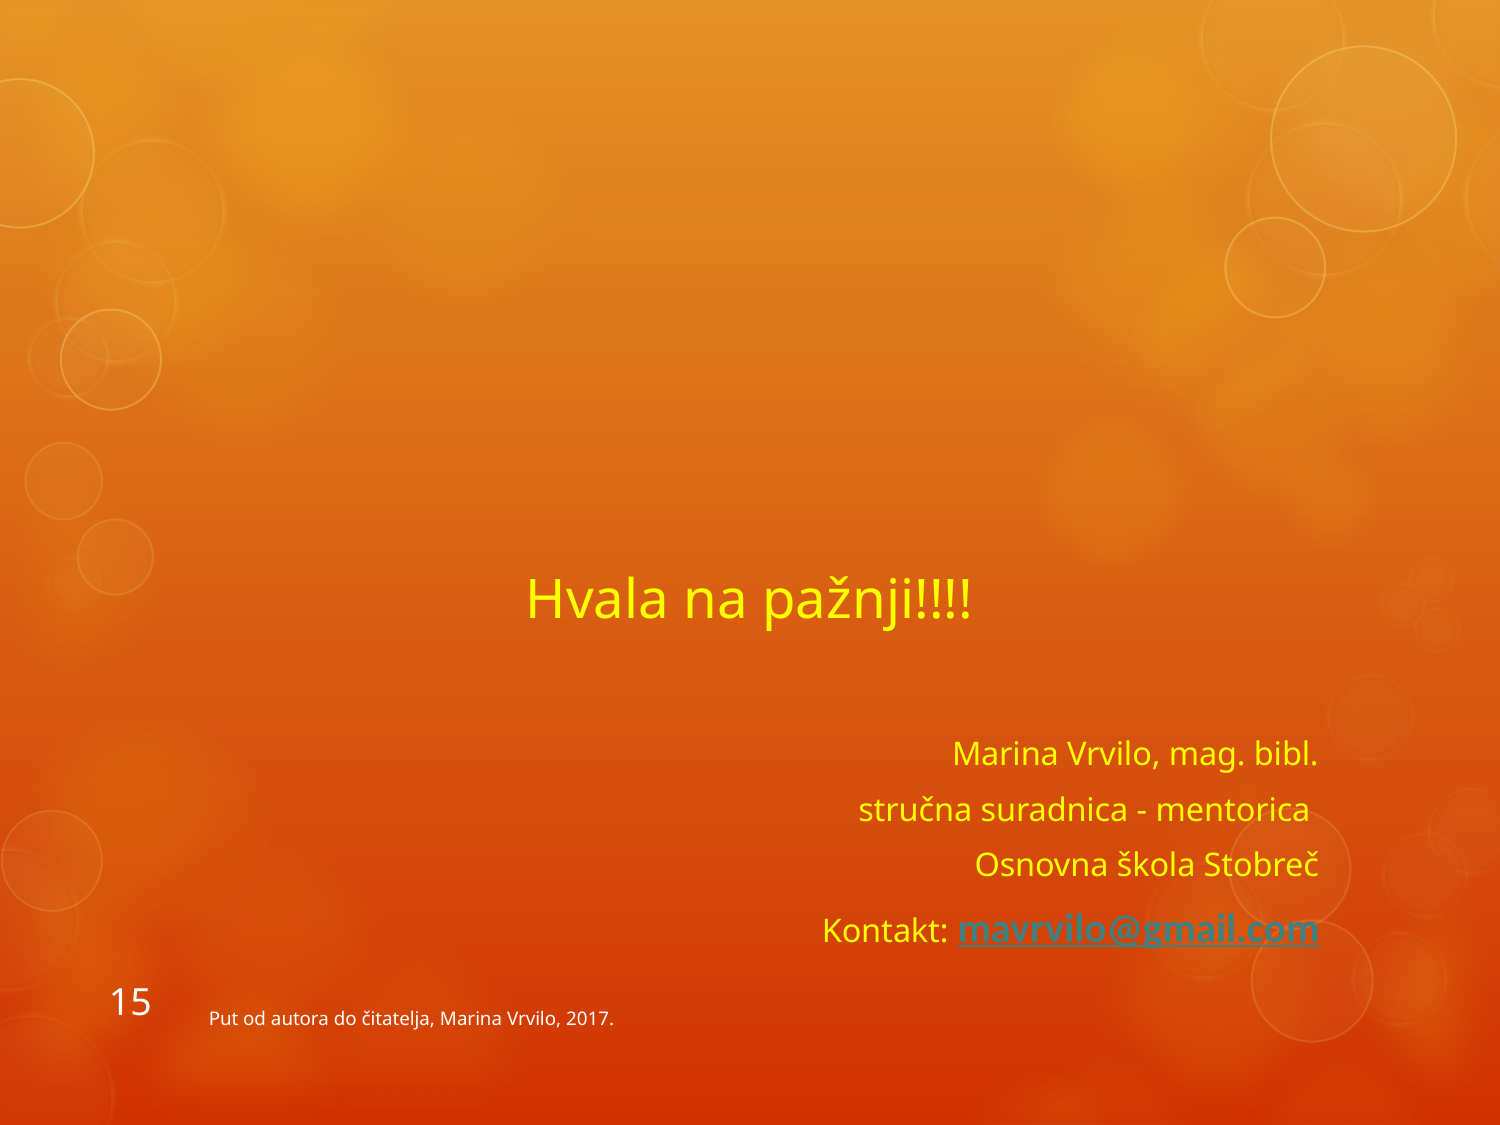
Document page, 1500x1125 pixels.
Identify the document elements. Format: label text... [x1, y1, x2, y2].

footer Put od autora do čitatelja, Marina Vrvilo, 2017. [194, 976, 1056, 1037]
list Hvala na pažnji!!!! Marina Vrvilo, mag. bibl. stručna suradnica - mentorica Osnovna škola Stobreč Kontakt: mavrvilo@gmail.com [165, 296, 1335, 962]
slide_number 15 [93, 976, 194, 1037]
